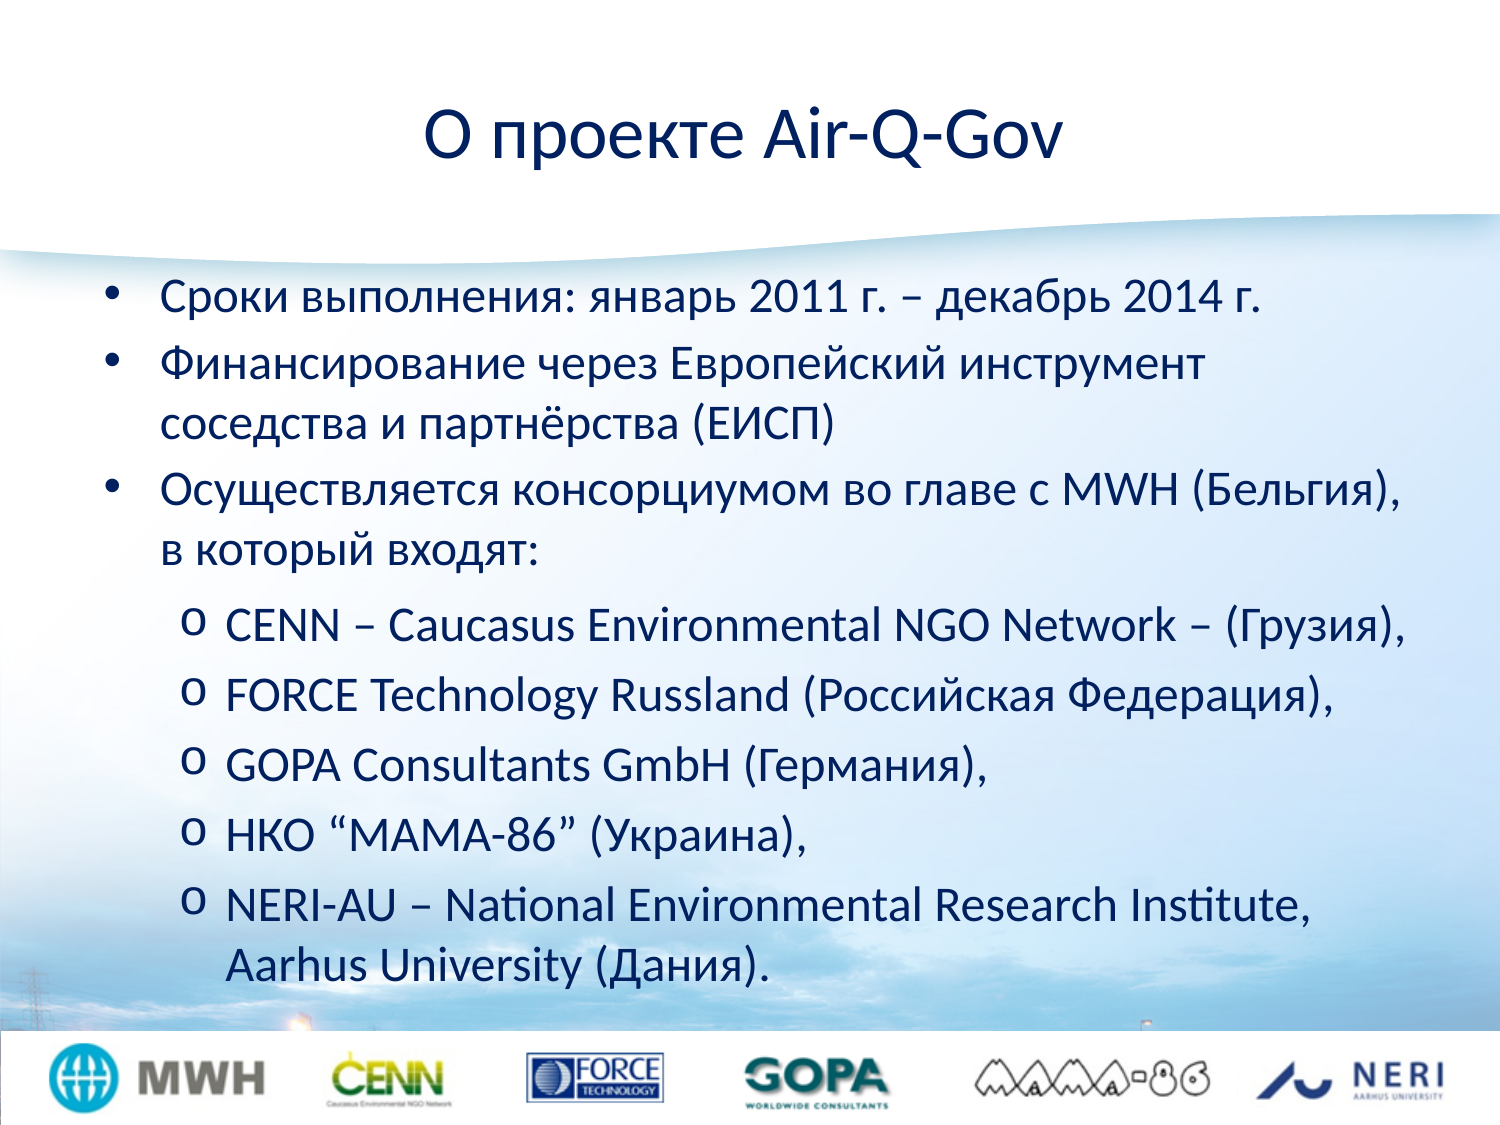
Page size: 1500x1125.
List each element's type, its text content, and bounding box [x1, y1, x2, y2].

title О проекте Air-Q-Gov [324, 77, 1164, 197]
picture [0, 215, 1500, 1125]
list Сроки выполнения: январь 2011 г. – декабрь 2014 г. Финансирование через Европейский инструмент соседства и партнёрства (ЕИСП) Осуществляется консорциумом во главе с MWH (Бельгия), в который входят: CENN – Caucasus Environmental NGO Network – (Грузия), FORCE Technology Russland (Российская Федерация), GOPA Consultants GmbH (Германия), НКО “MAMA-86” (Украина), NERI-AU – National Environmental Research Institute, Aarhus University (Дания). [88, 255, 1439, 1029]
